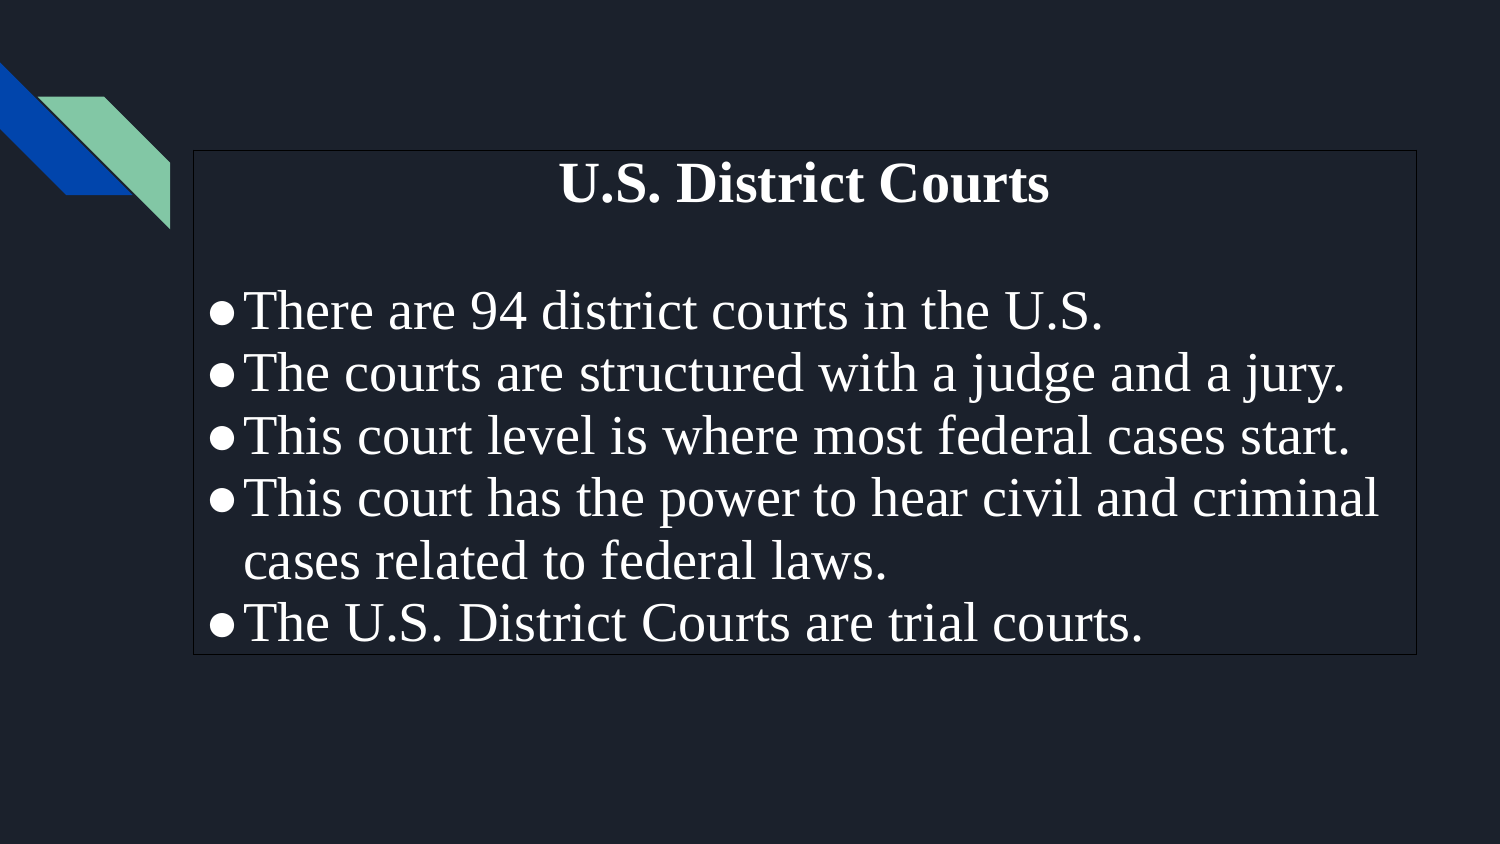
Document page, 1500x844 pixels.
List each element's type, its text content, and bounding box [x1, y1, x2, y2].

table_header U.S. District Courts There are 94 district courts in the U.S. The courts are structured with a judge and a jury. This court level is where most federal cases start. This court has the power to hear civil and criminal cases related to federal laws. The U.S. District Courts are trial courts. [194, 151, 1416, 654]
